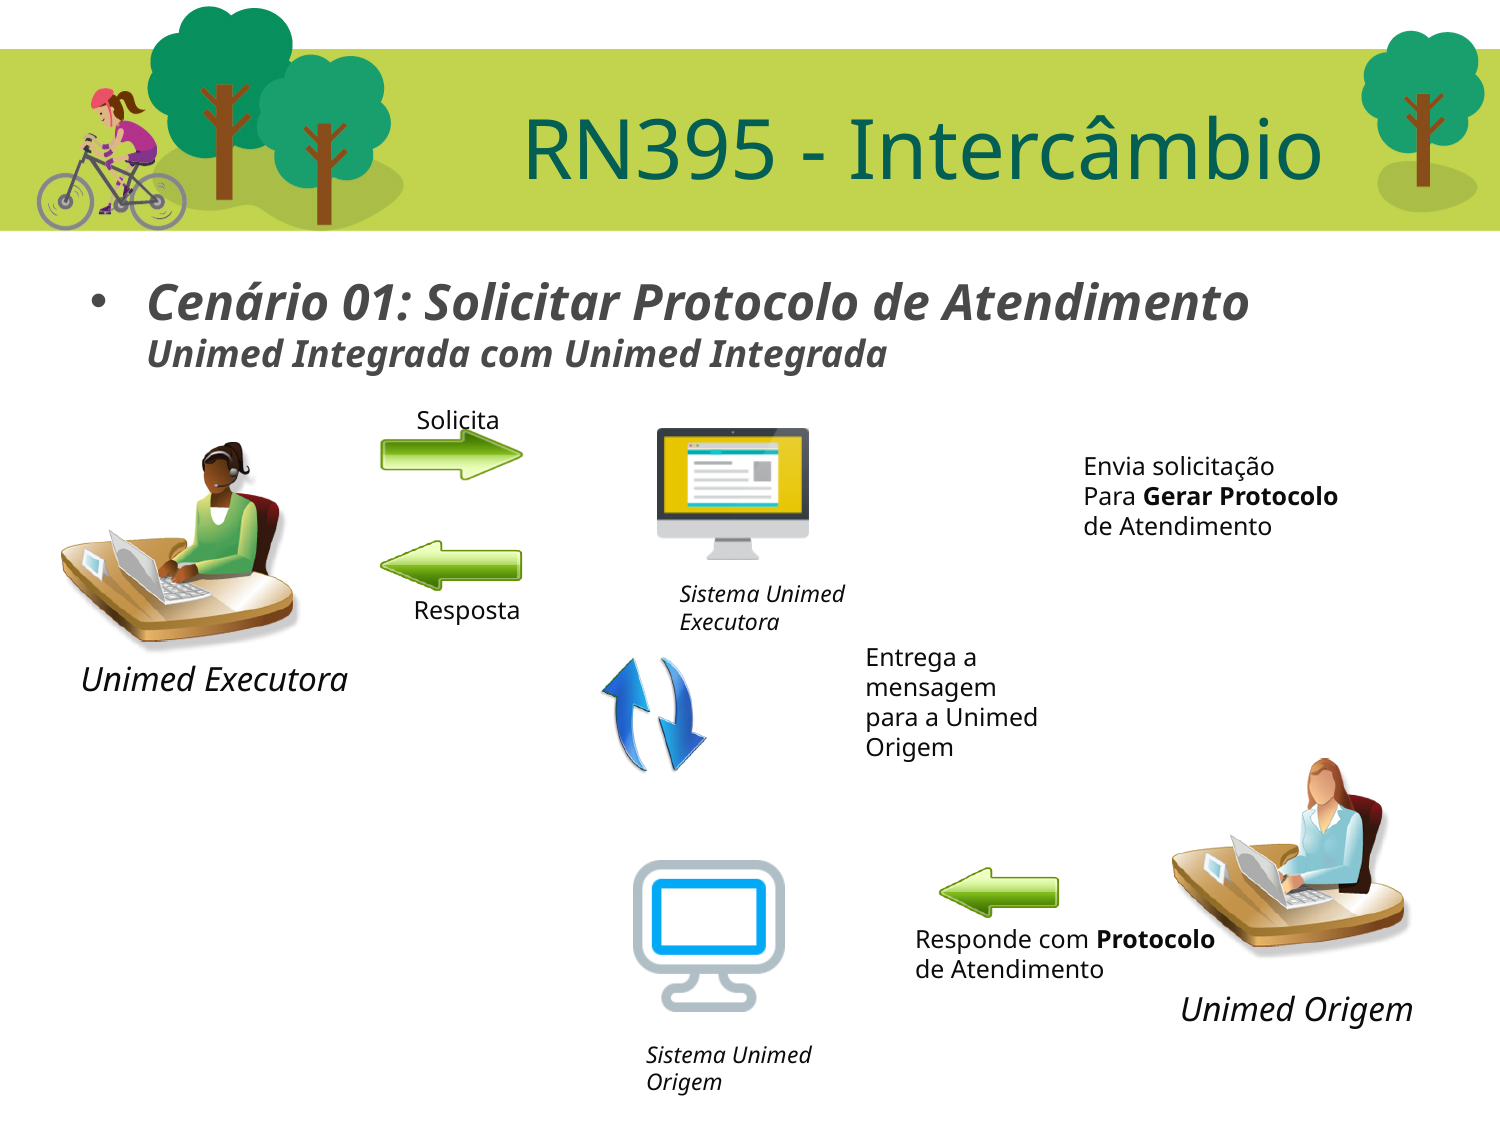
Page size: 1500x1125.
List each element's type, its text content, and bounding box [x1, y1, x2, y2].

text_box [377, 396, 525, 504]
text_box Sistema Unimed Executora [664, 572, 932, 643]
text_box Sistema Unimed Origem [631, 1033, 874, 1103]
title RN395 - Intercâmbio [395, 89, 1341, 232]
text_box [52, 409, 369, 707]
text_box Entrega a mensagem para a Unimed Origem [850, 634, 1108, 769]
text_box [1164, 720, 1430, 1037]
picture [0, 0, 1500, 1125]
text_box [909, 843, 1158, 992]
list Cenário 01: Solicitar Protocolo de Atendimento Unimed Integrada com Unimed Integrada [75, 262, 1425, 1005]
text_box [378, 516, 533, 633]
text_box Envia solicitação Para Gerar Protocolo de Atendimento [1068, 443, 1365, 548]
